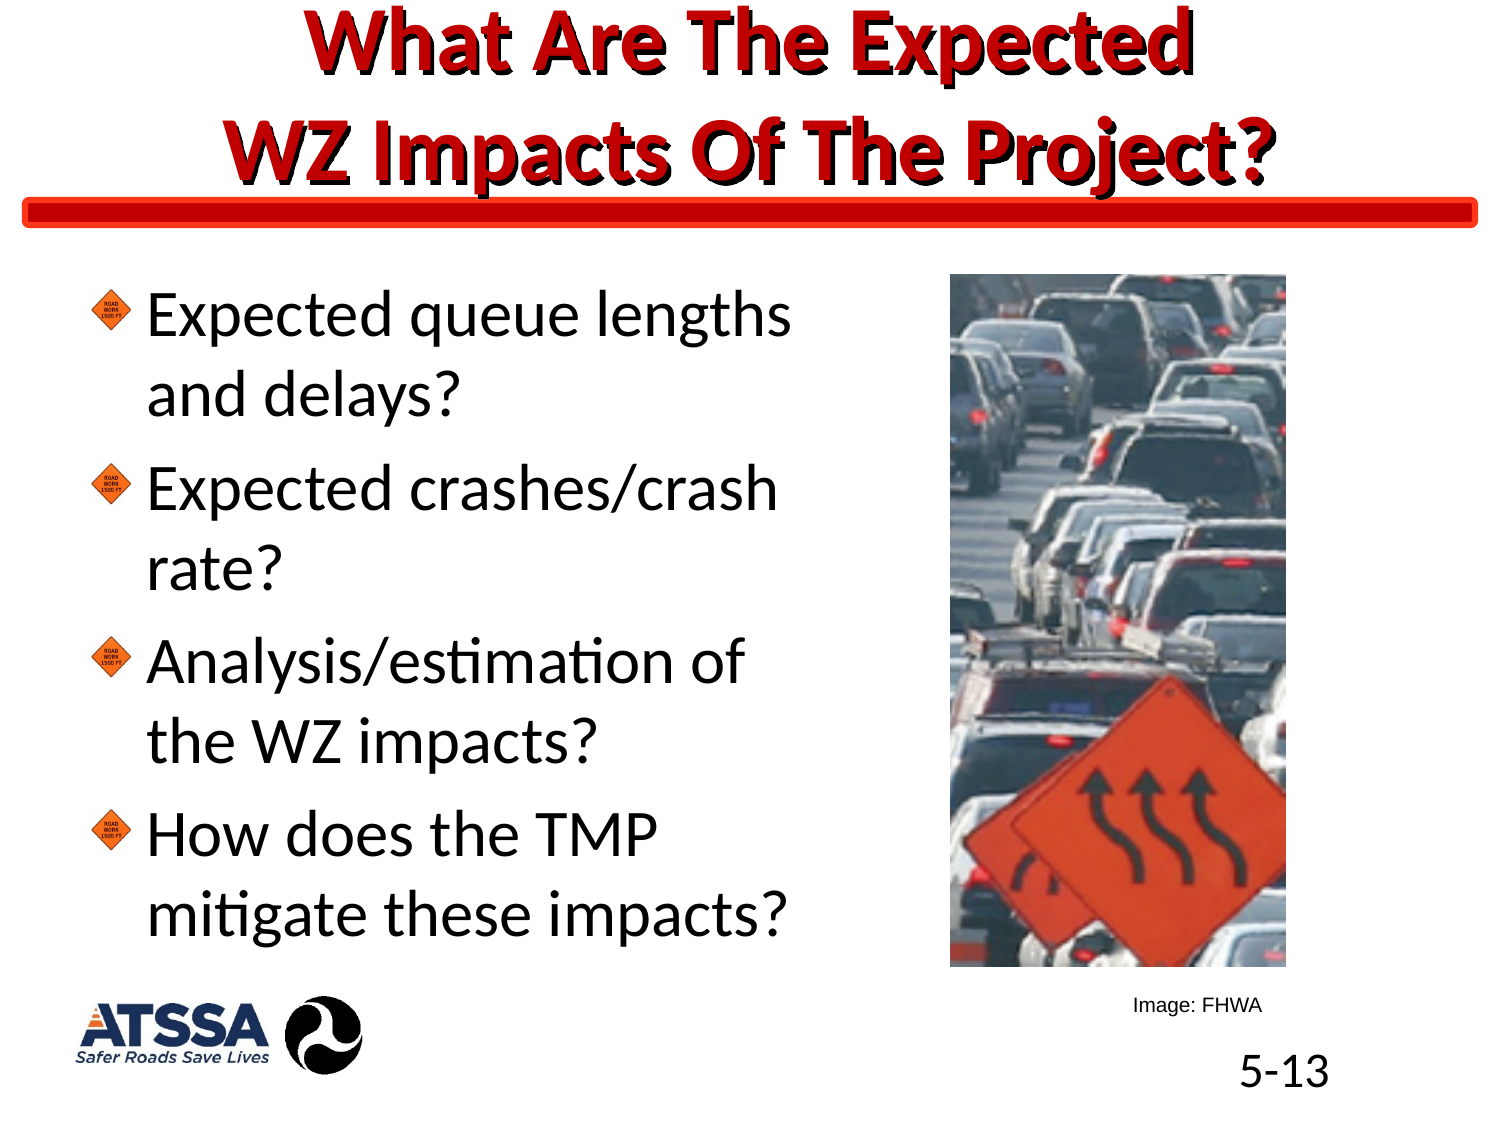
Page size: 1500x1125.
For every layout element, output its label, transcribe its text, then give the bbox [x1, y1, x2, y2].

picture [276, 989, 370, 1077]
title What Are The Expected WZ Impacts Of The Project? [0, 49, 1500, 238]
picture [949, 274, 1287, 967]
picture [90, 808, 132, 851]
picture [90, 635, 132, 678]
picture [75, 1003, 269, 1063]
picture [90, 462, 132, 505]
list Expected queue lengths and delays? Expected crashes/crash rate? Analysis/estimation of the WZ impacts? How does the TMP mitigate these impacts? [74, 262, 838, 988]
text_box Image: FHWA [1117, 983, 1331, 1024]
picture [90, 288, 132, 331]
